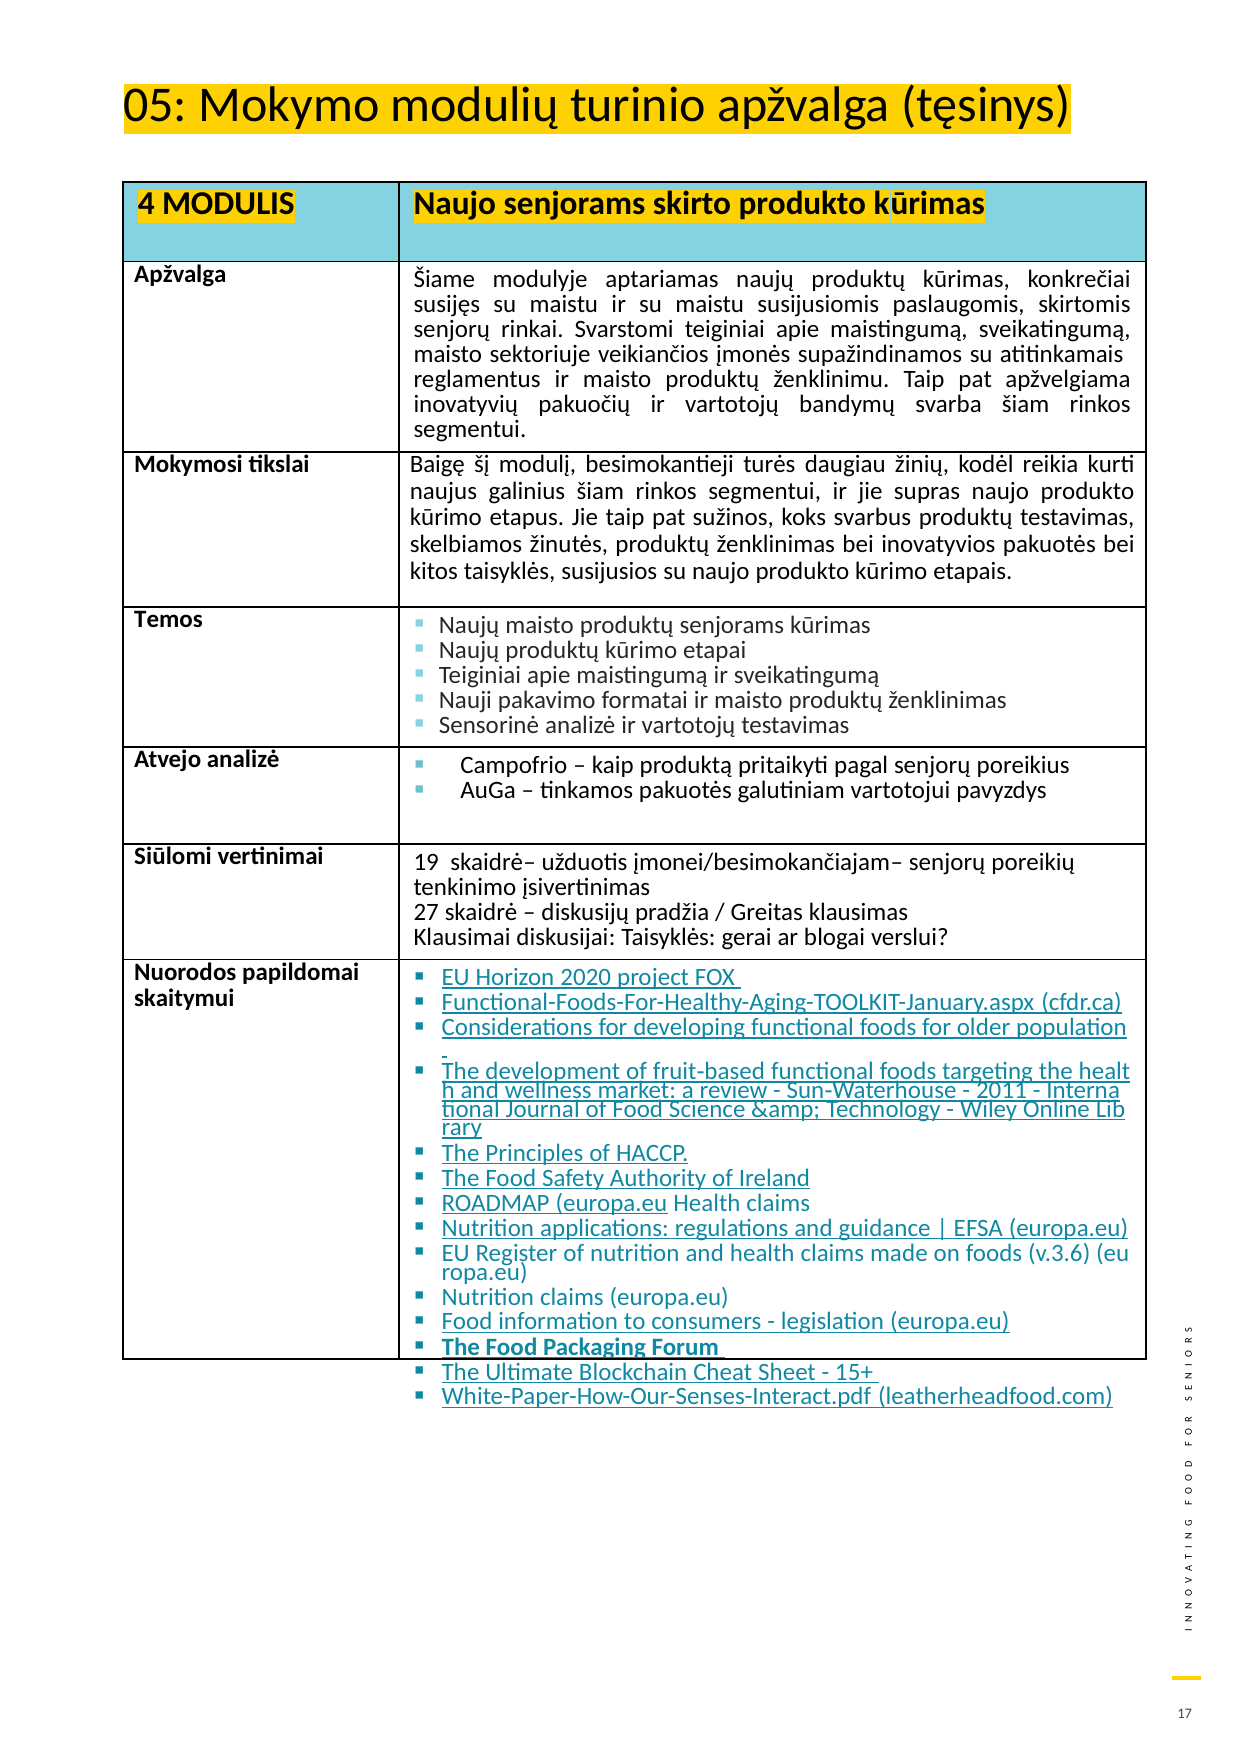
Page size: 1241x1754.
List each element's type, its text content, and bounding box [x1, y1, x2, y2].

table_cell EU Horizon 2020 project FOX Functional-Foods-For-Healthy-Aging-TOOLKIT-January.aspx (cfdr.ca) Considerations for developing functional foods for older population The development of fruit‐based functional foods targeting the health and wellness market: a review - Sun‐Waterhouse - 2011 - International Journal of Food Science &amp; Technology - Wiley Online Library The Principles of HACCP. The Food Safety Authority of Ireland ROADMAP (europa.eu Health claims Nutrition applications: regulations and guidance | EFSA (europa.eu) EU Register of nutrition and health claims made on foods (v.3.6) (europa.eu) Nutrition claims (europa.eu) Food information to consumers - legislation (europa.eu) The Food Packaging Forum The Ultimate Blockchain Cheat Sheet - 15+ White-Paper-How-Our-Senses-Interact.pdf (leatherheadfood.com) [400, 960, 1145, 1358]
table_cell Nuorodos papildomai skaitymui [124, 960, 398, 1358]
table_cell Atvejo analizė [124, 748, 398, 843]
table_cell Siūlomi vertinimai [124, 845, 398, 959]
table_header 4 MODULIS [124, 183, 398, 261]
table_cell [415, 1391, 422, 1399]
table_cell Šiame modulyje aptariamas naujų produktų kūrimas, konkrečiai susijęs su maistu ir su maistu susijusiomis paslaugomis, skirtomis senjorų rinkai. Svarstomi teiginiai apie maistingumą, sveikatingumą, maisto sektoriuje veikiančios įmonės supažindinamos su atitinkamais reglamentus ir maisto produktų ženklinimu. Taip pat apžvelgiama inovatyvių pakuočių ir vartotojų bandymų svarba šiam rinkos segmentui. [400, 262, 1145, 451]
table_cell Apžvalga [124, 262, 398, 451]
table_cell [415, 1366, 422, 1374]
table_cell Naujų maisto produktų senjorams kūrimas Naujų produktų kūrimo etapai Teiginiai apie maistingumą ir sveikatingumą Nauji pakavimo formatai ir maisto produktų ženklinimas Sensorinė analizė ir vartotojų testavimas [400, 608, 1145, 746]
table_cell Temos [124, 608, 398, 746]
table_cell Campofrio – kaip produktą pritaikyti pagal senjorų poreikius AuGa – tinkamos pakuotės galutiniam vartotojui pavyzdys [400, 748, 1145, 843]
table_cell Baigę šį modulį, besimokantieji turės daugiau žinių, kodėl reikia kurti naujus galinius šiam rinkos segmentui, ir jie supras naujo produkto kūrimo etapus. Jie taip pat sužinos, koks svarbus produktų testavimas, skelbiamos žinutės, produktų ženklinimas bei inovatyvios pakuotės bei kitos taisyklės, susijusios su naujo produkto kūrimo etapais. [400, 453, 1145, 606]
table_cell Mokymosi tikslai [124, 453, 398, 606]
list 05: Mokymo modulių turinio apžvalga (tęsinys) [108, 71, 1097, 159]
table_header Naujo senjorams skirto produkto kūrimas [400, 183, 1145, 261]
table_cell 19 skaidrė– užduotis įmonei/besimokančiajam– senjorų poreikių tenkinimo įsivertinimas 27 skaidrė – diskusijų pradžia / Greitas klausimas Klausimai diskusijai: Taisyklės: gerai ar blogai verslui? [400, 845, 1145, 959]
